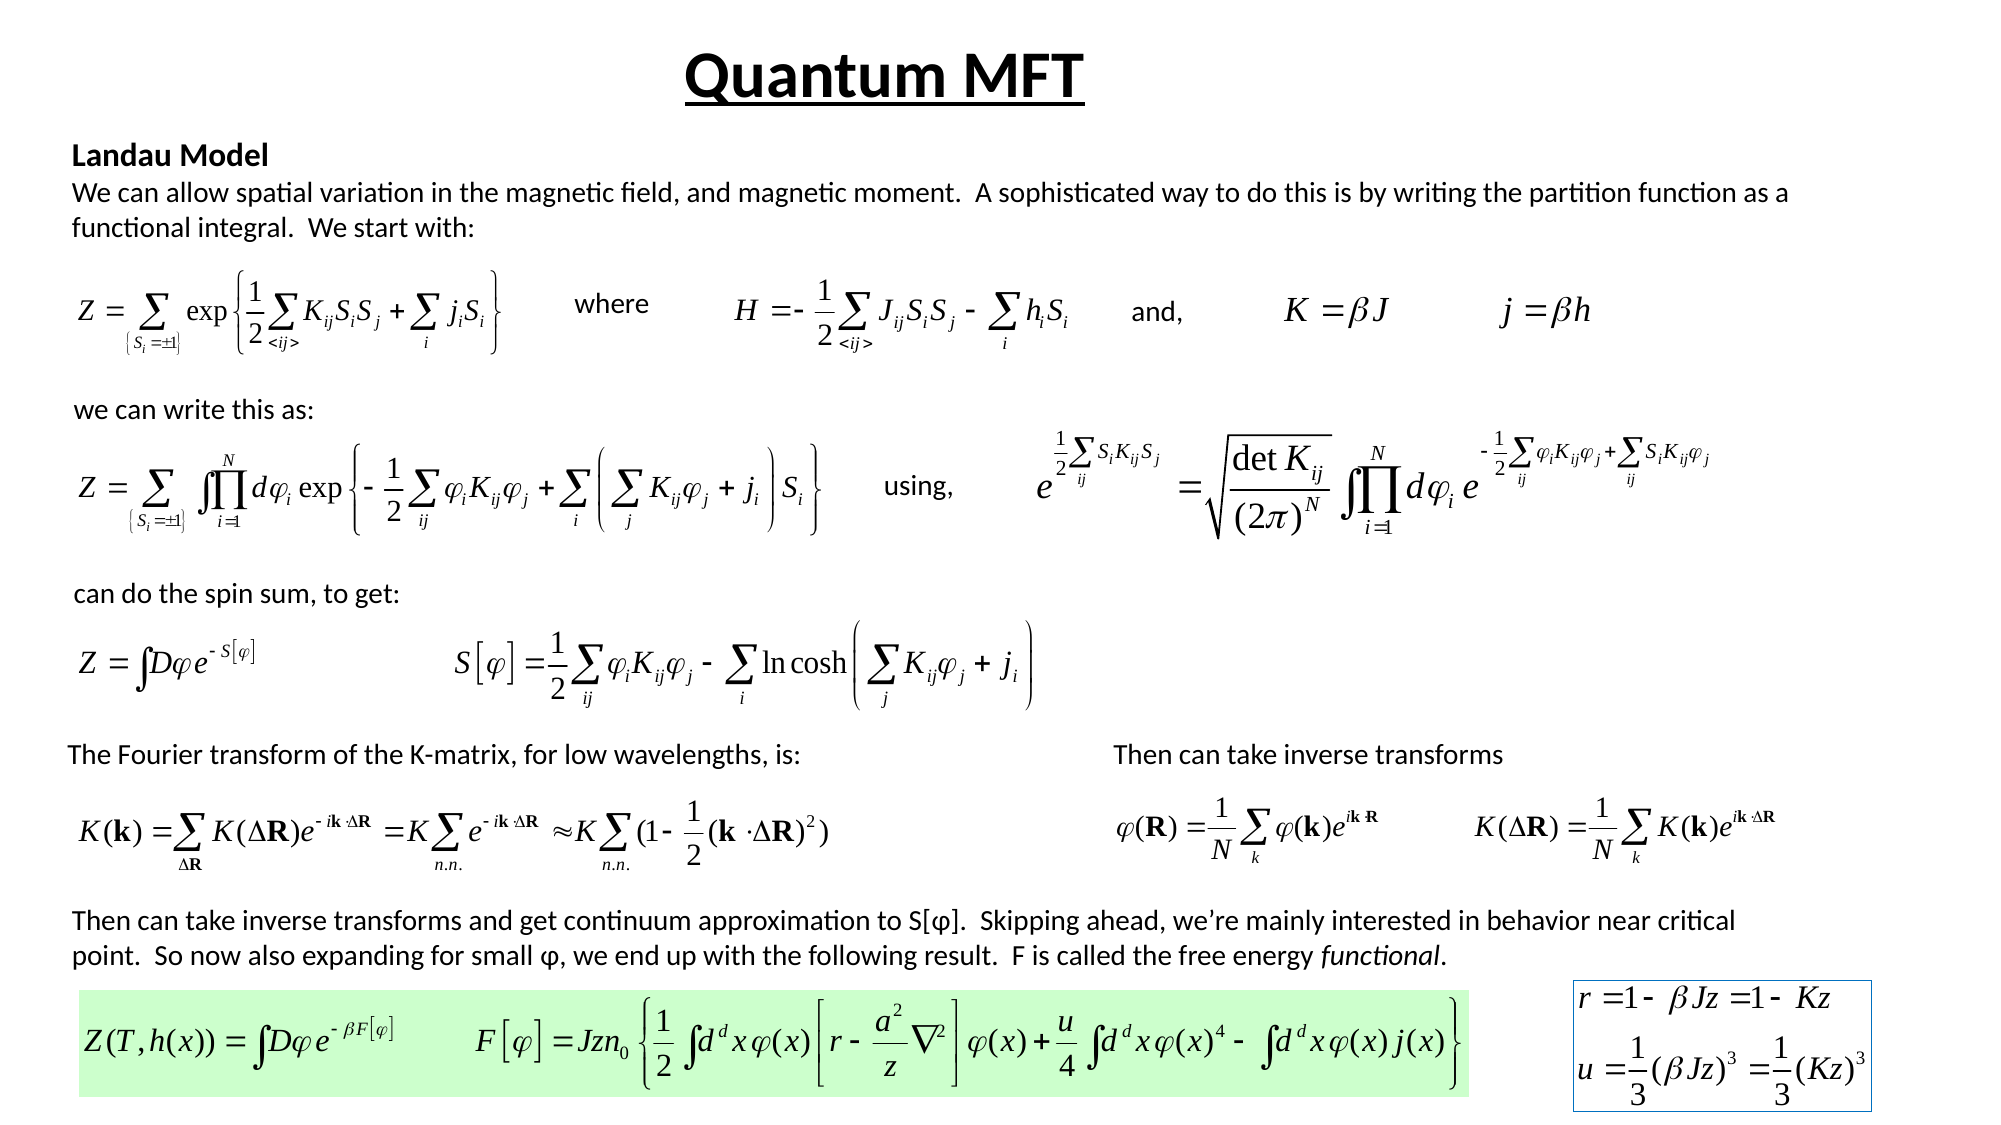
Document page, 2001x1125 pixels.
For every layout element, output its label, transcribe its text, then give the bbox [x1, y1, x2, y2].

text_box can do the spin sum, to get: [58, 566, 441, 617]
text_box Then can take inverse transforms [1098, 727, 1535, 778]
text_box where [559, 276, 701, 327]
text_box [1112, 789, 1785, 871]
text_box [73, 792, 835, 878]
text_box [1573, 979, 1872, 1112]
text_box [1031, 421, 1723, 546]
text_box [73, 438, 829, 542]
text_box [73, 265, 509, 361]
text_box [728, 271, 1078, 360]
text_box Landau Model We can allow spatial variation in the magnetic field, and magnetic moment. A sophisticated way to do this is by writing the partition function as a functional integral. We start with: [57, 126, 1903, 251]
text_box Quantum MFT [670, 23, 1100, 118]
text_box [1277, 289, 1597, 337]
text_box and, [1116, 285, 1258, 335]
text_box The Fourier transform of the K-matrix, for low wavelengths, is: [52, 728, 824, 778]
text_box we can write this as: [58, 383, 342, 433]
text_box Then can take inverse transforms and get continuum approximation to S[φ]. Skipping ahead, we’re mainly interested in behavior near critical point. So now also expanding for small φ, we end up with the following result. F is called the free energy functional. [57, 894, 1788, 979]
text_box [78, 989, 1469, 1098]
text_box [73, 614, 1040, 718]
text_box using, [869, 459, 980, 509]
